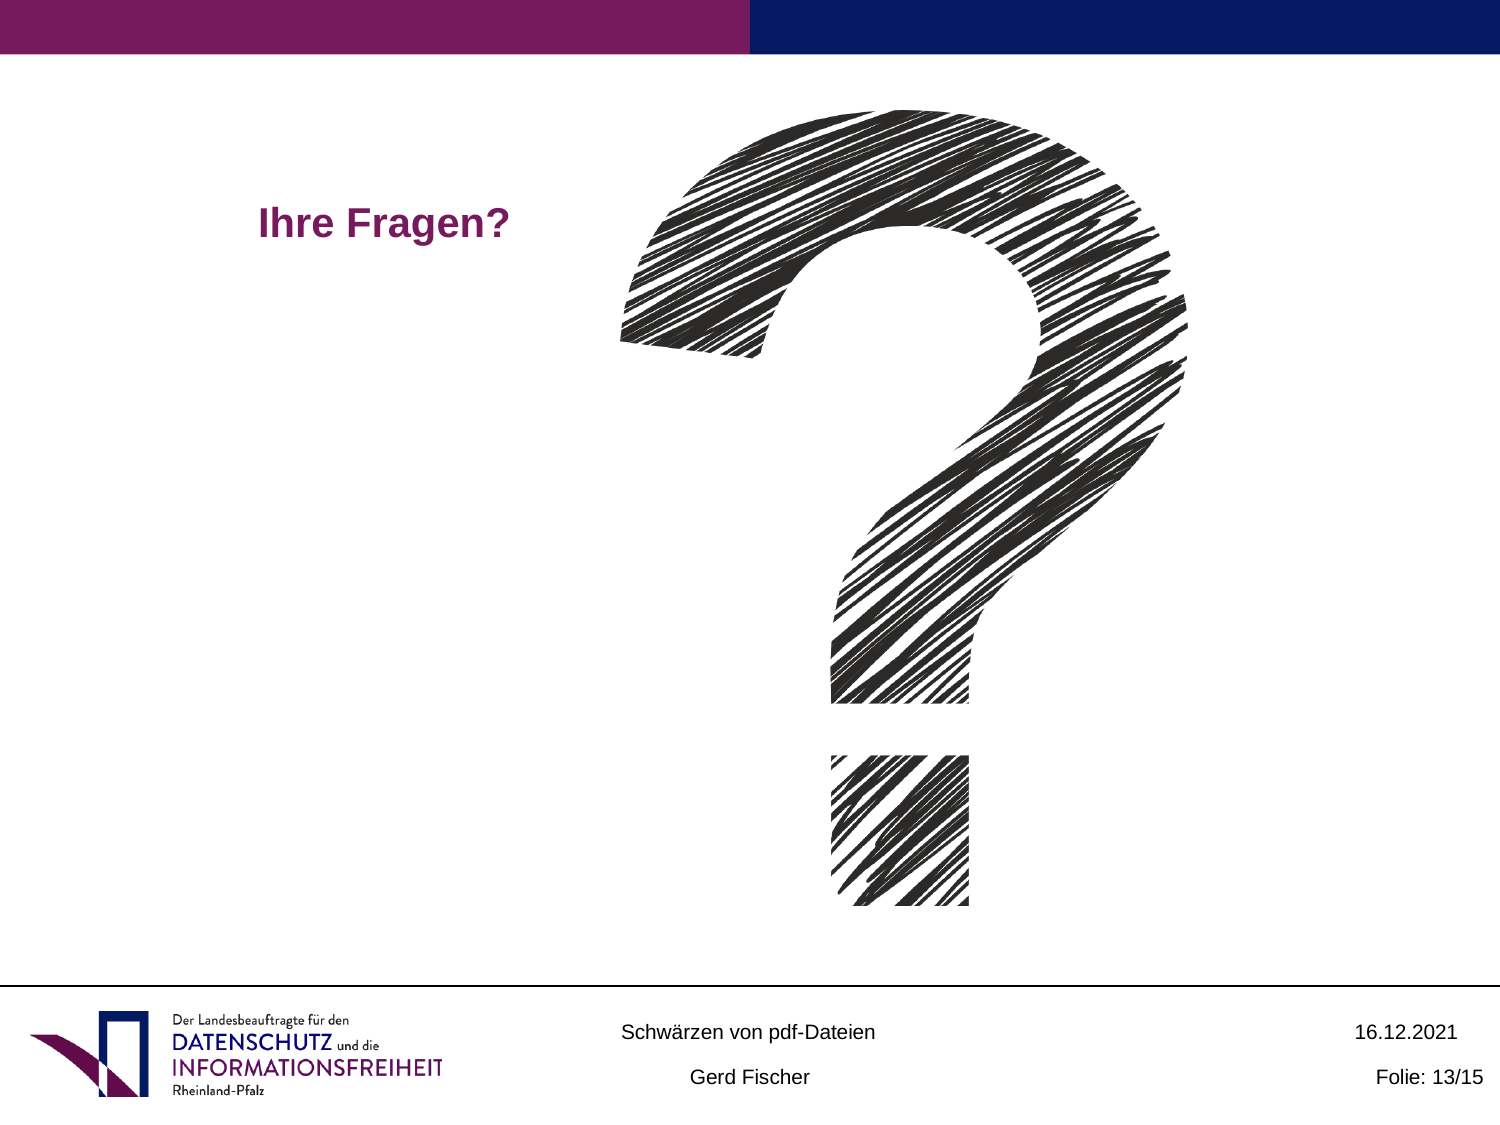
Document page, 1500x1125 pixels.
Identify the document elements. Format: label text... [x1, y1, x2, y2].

picture [619, 109, 1188, 907]
text_box Ihre Fragen? [243, 188, 526, 254]
